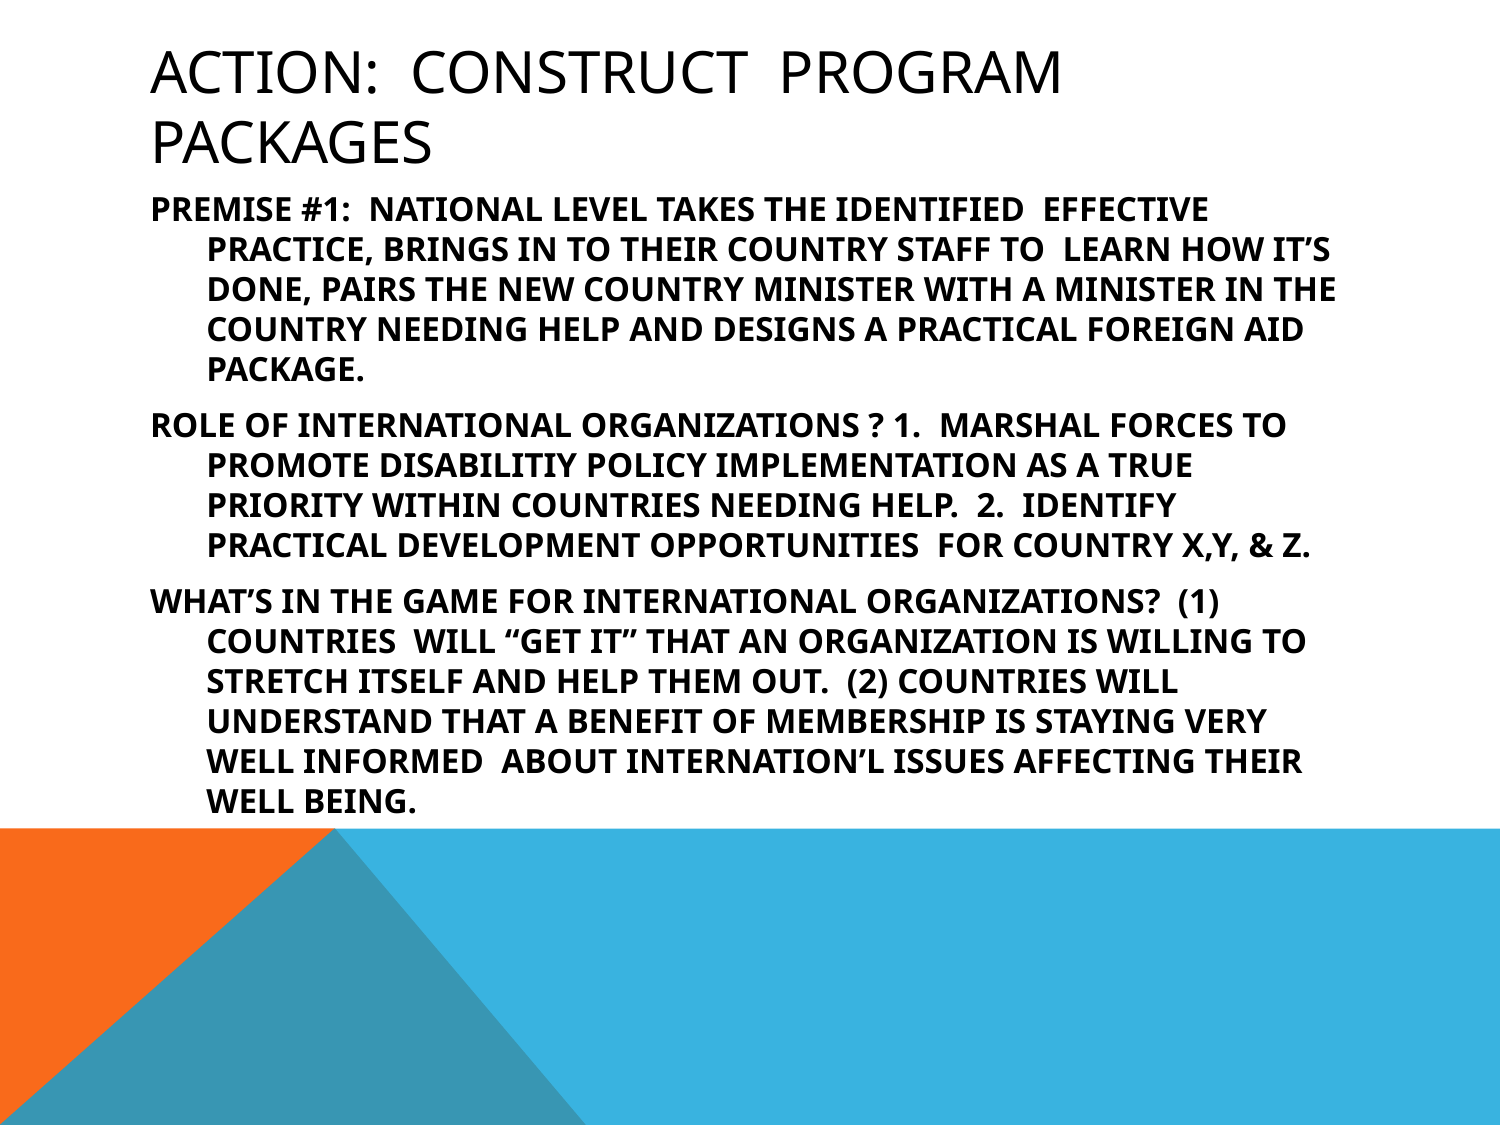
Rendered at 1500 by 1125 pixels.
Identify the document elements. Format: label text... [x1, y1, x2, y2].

title Action: construct program PACKAGES [135, 60, 1369, 150]
list PREMISE #1: NATIONAL LEVEL TAKES THE IDENTIFIED EFFECTIVE PRACTICE, BRINGS IN TO THEIR COUNTRY STAFF TO LEARN HOW IT’S DONE, PAIRS THE NEW COUNTRY MINISTER WITH A MINISTER IN THE COUNTRY NEEDING HELP AND DESIGNS A PRACTICAL FOREIGN AID PACKAGE. ROLE OF INTERNATIONAL ORGANIZATIONS ? 1. MARSHAL FORCES TO PROMOTE DISABILITIY POLICY IMPLEMENTATION AS A TRUE PRIORITY WITHIN COUNTRIES NEEDING HELP. 2. IDENTIFY PRACTICAL DEVELOPMENT OPPORTUNITIES FOR COUNTRY X,Y, & Z. WHAT’S IN THE GAME FOR INTERNATIONAL ORGANIZATIONS? (1) COUNTRIES WILL “GET IT” THAT AN ORGANIZATION IS WILLING TO STRETCH ITSELF AND HELP THEM OUT. (2) COUNTRIES WILL UNDERSTAND THAT A BENEFIT OF MEMBERSHIP IS STAYING VERY WELL INFORMED ABOUT INTERNATION’L ISSUES AFFECTING THEIR WELL BEING. [135, 180, 1369, 768]
